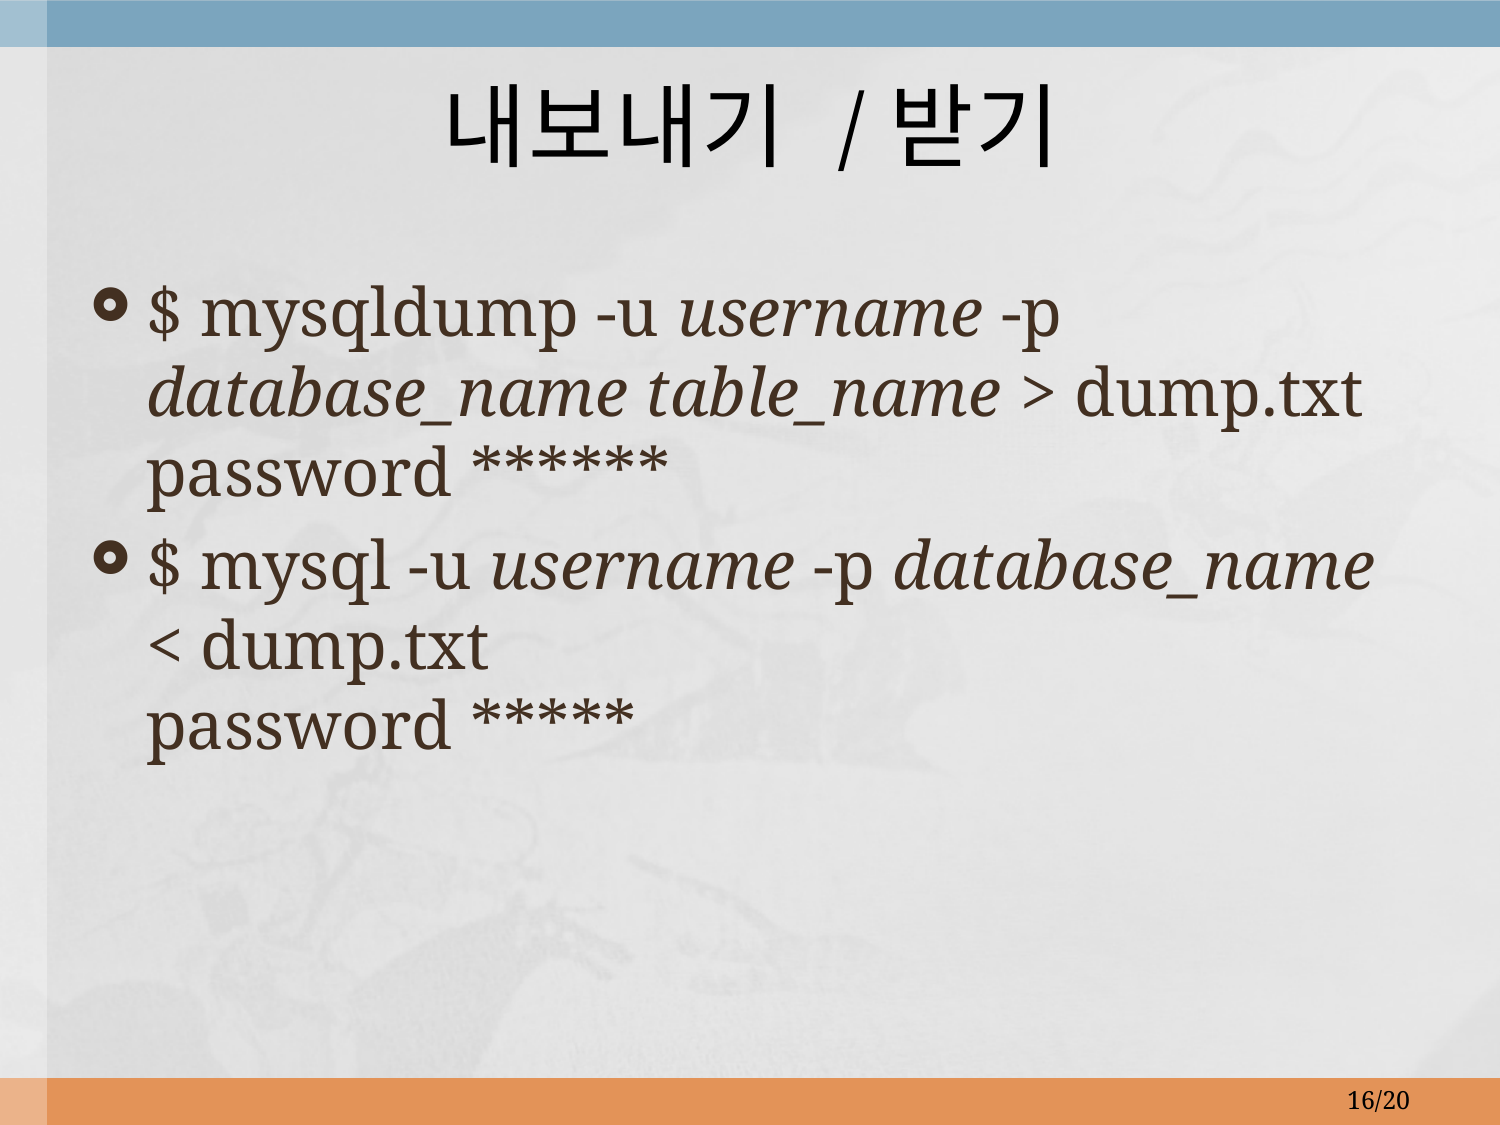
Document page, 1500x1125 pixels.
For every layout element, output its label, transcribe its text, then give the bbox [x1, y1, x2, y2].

list $ mysqldump -u username -p database_name table_name > dump.txt password ****** $ mysql -u username -p database_name < dump.txt password ***** [75, 262, 1425, 1005]
slide_number 16/20 [1074, 1078, 1425, 1125]
title 내보내기 /받기 [49, 46, 1454, 202]
